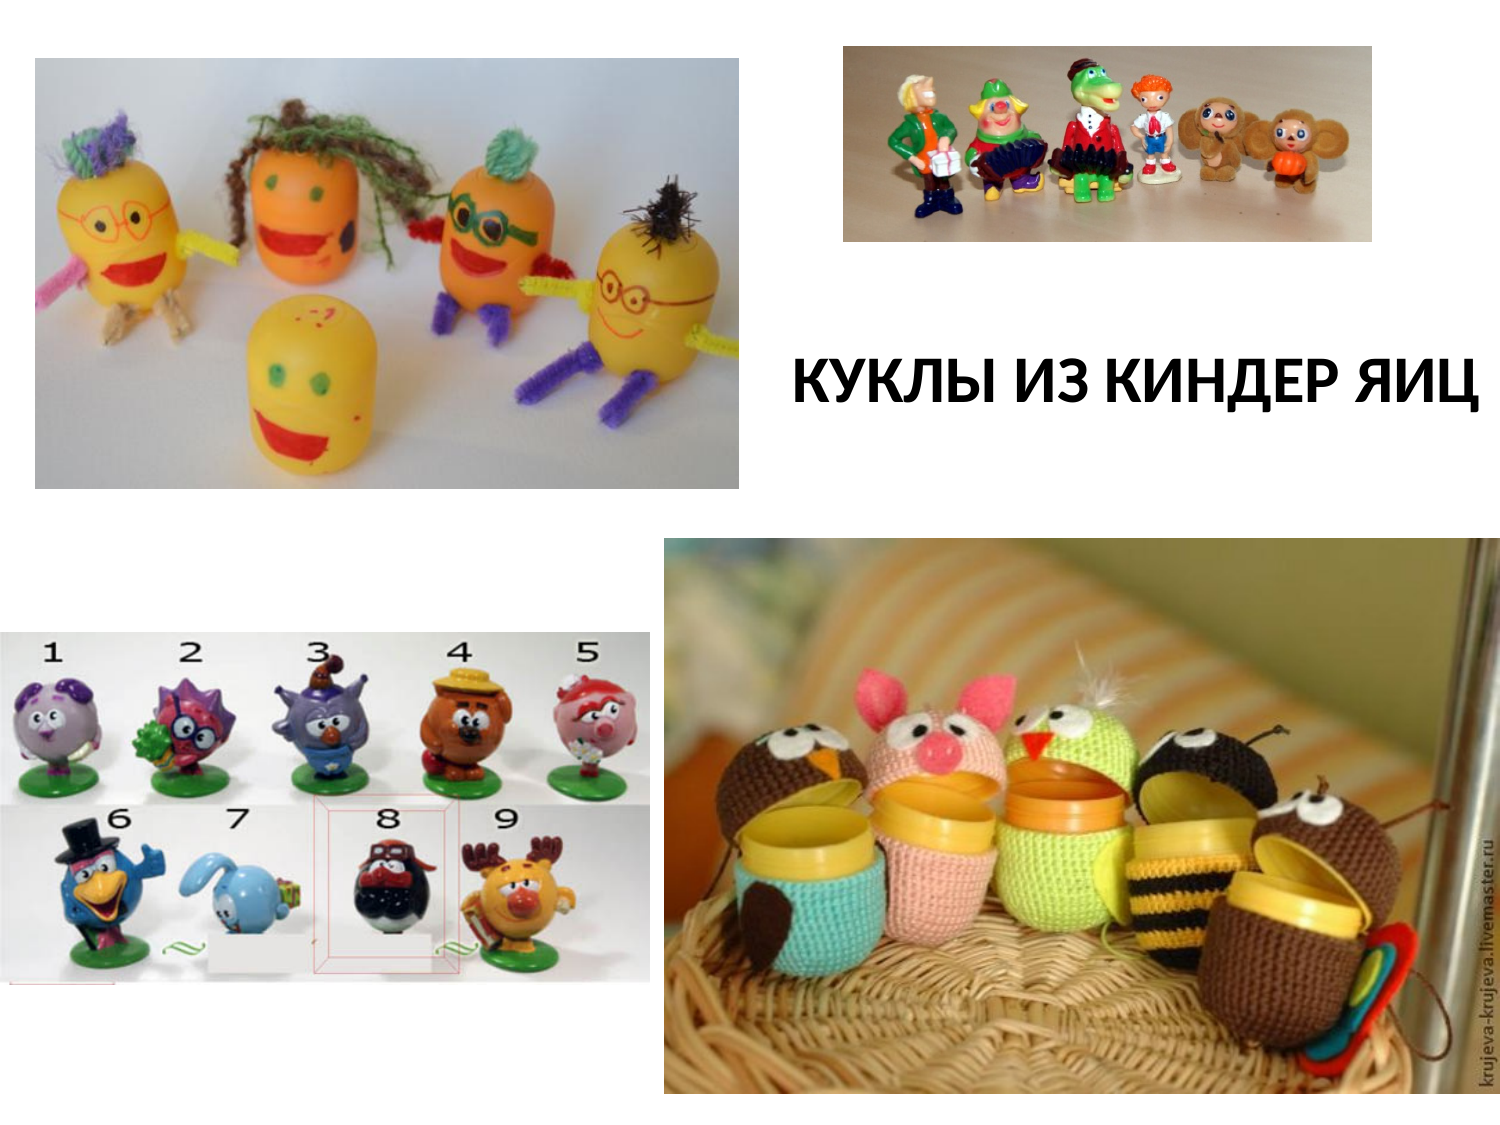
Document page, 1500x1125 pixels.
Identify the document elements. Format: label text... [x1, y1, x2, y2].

picture [0, 632, 650, 985]
picture [34, 58, 739, 489]
text_box КУКЛЫ ИЗ КИНДЕР ЯИЦ [777, 328, 1497, 423]
picture [664, 538, 1500, 1094]
picture [843, 46, 1372, 243]
